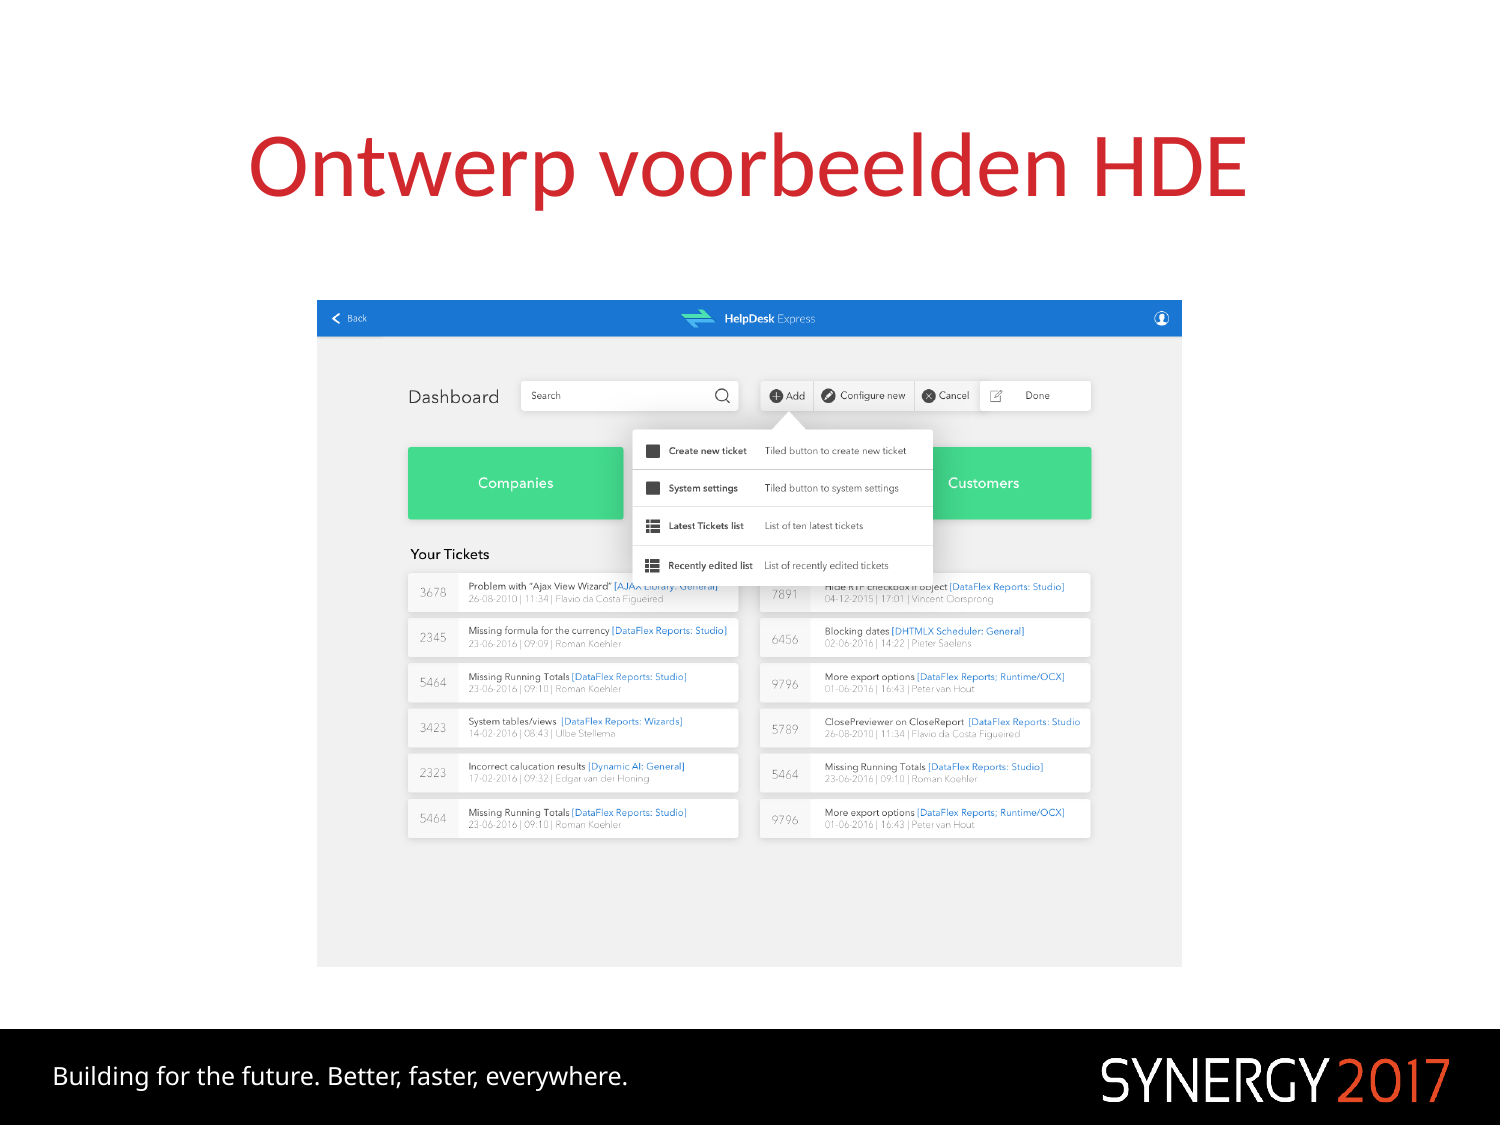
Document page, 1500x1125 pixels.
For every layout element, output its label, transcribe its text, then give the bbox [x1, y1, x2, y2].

title Ontwerp voorbeelden HDE [75, 66, 1425, 254]
picture [1087, 1042, 1463, 1118]
picture [317, 300, 1183, 967]
